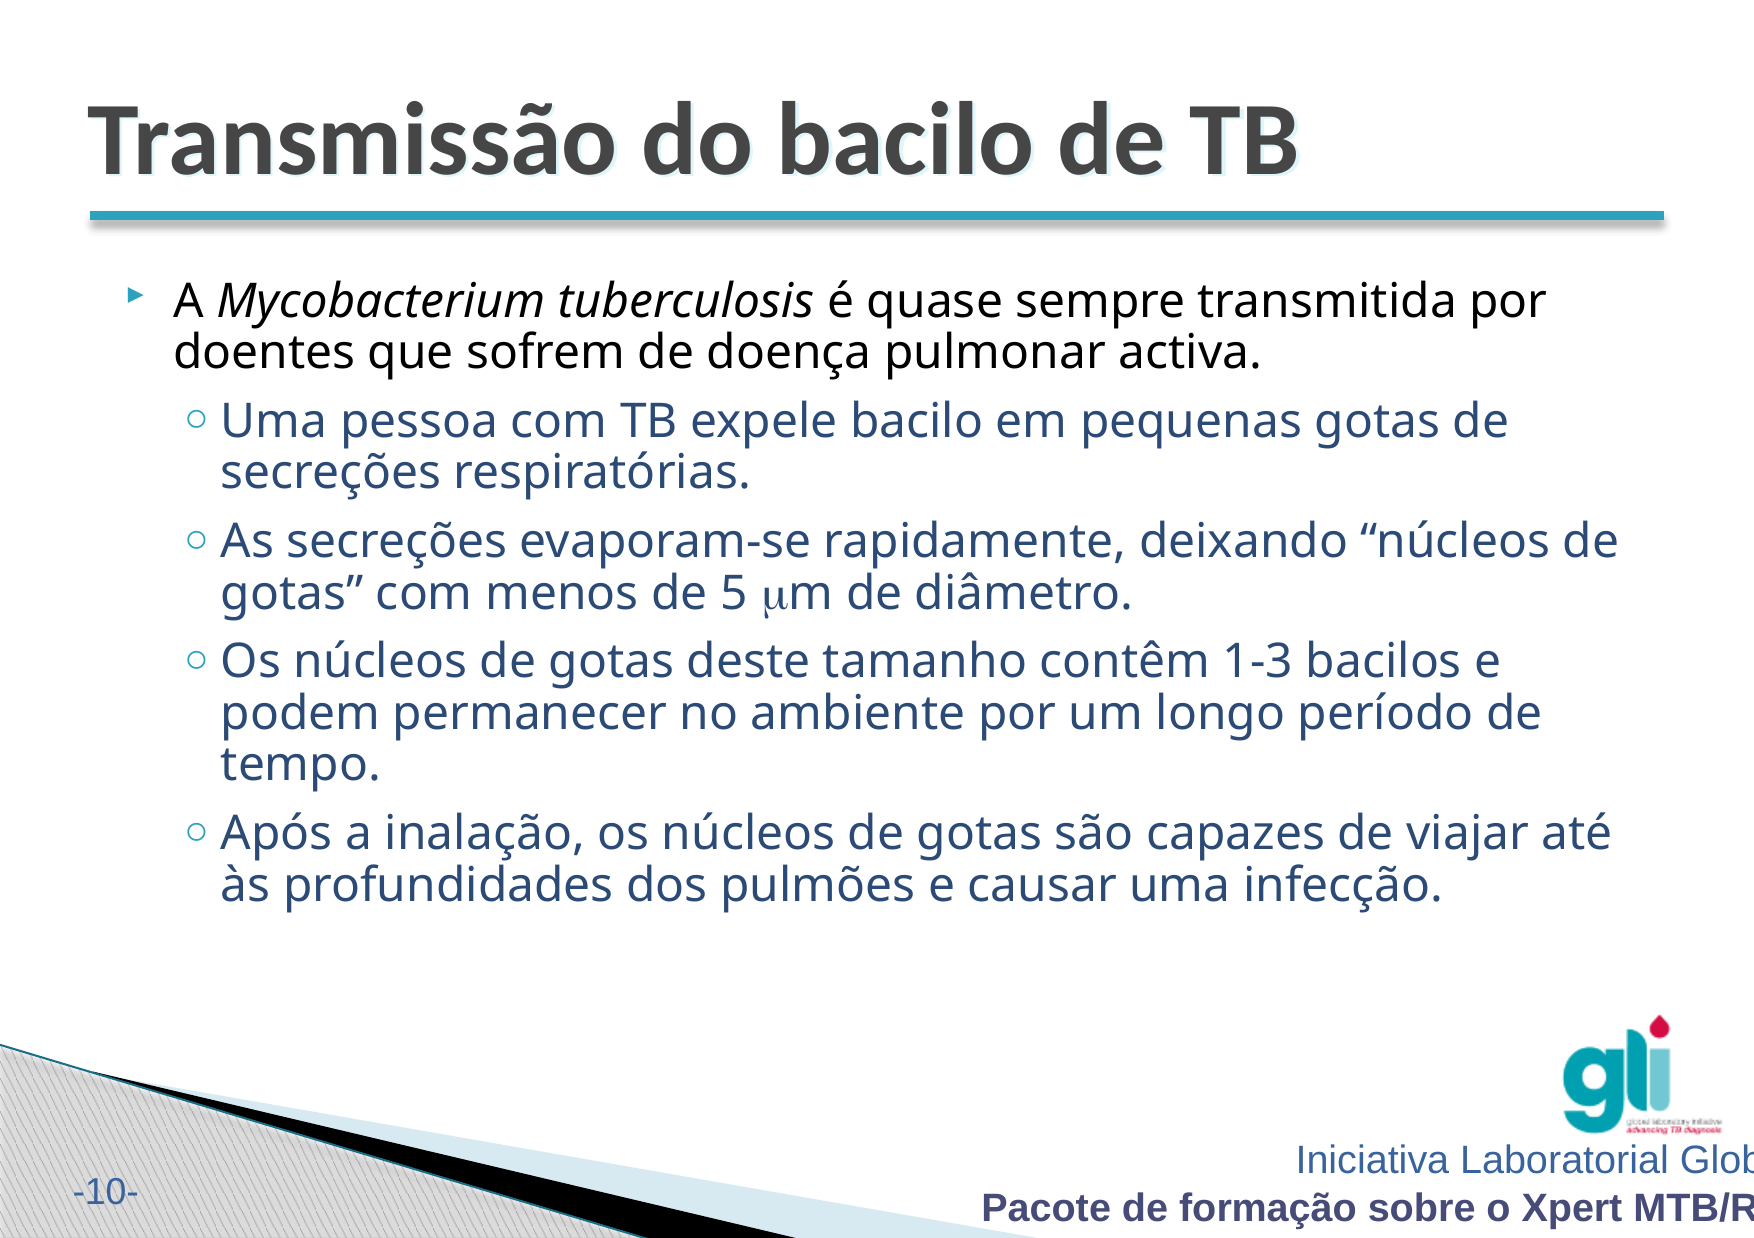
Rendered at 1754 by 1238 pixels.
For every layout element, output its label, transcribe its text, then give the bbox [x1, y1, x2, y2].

list A Mycobacterium tuberculosis é quase sempre transmitida por doentes que sofrem de doença pulmonar activa. Uma pessoa com TB expele bacilo em pequenas gotas de secreções respiratórias. As secreções evaporam-se rapidamente, deixando “núcleos de gotas” com menos de 5 m de diâmetro. Os núcleos de gotas deste tamanho contêm 1-3 bacilos e podem permanecer no ambiente por um longo período de tempo. Após a inalação, os núcleos de gotas são capazes de viajar até às profundidades dos pulmões e causar uma infecção. [87, 267, 1666, 996]
title Transmissão do bacilo de TB [87, 49, 1666, 216]
picture [1553, 1011, 1727, 1139]
